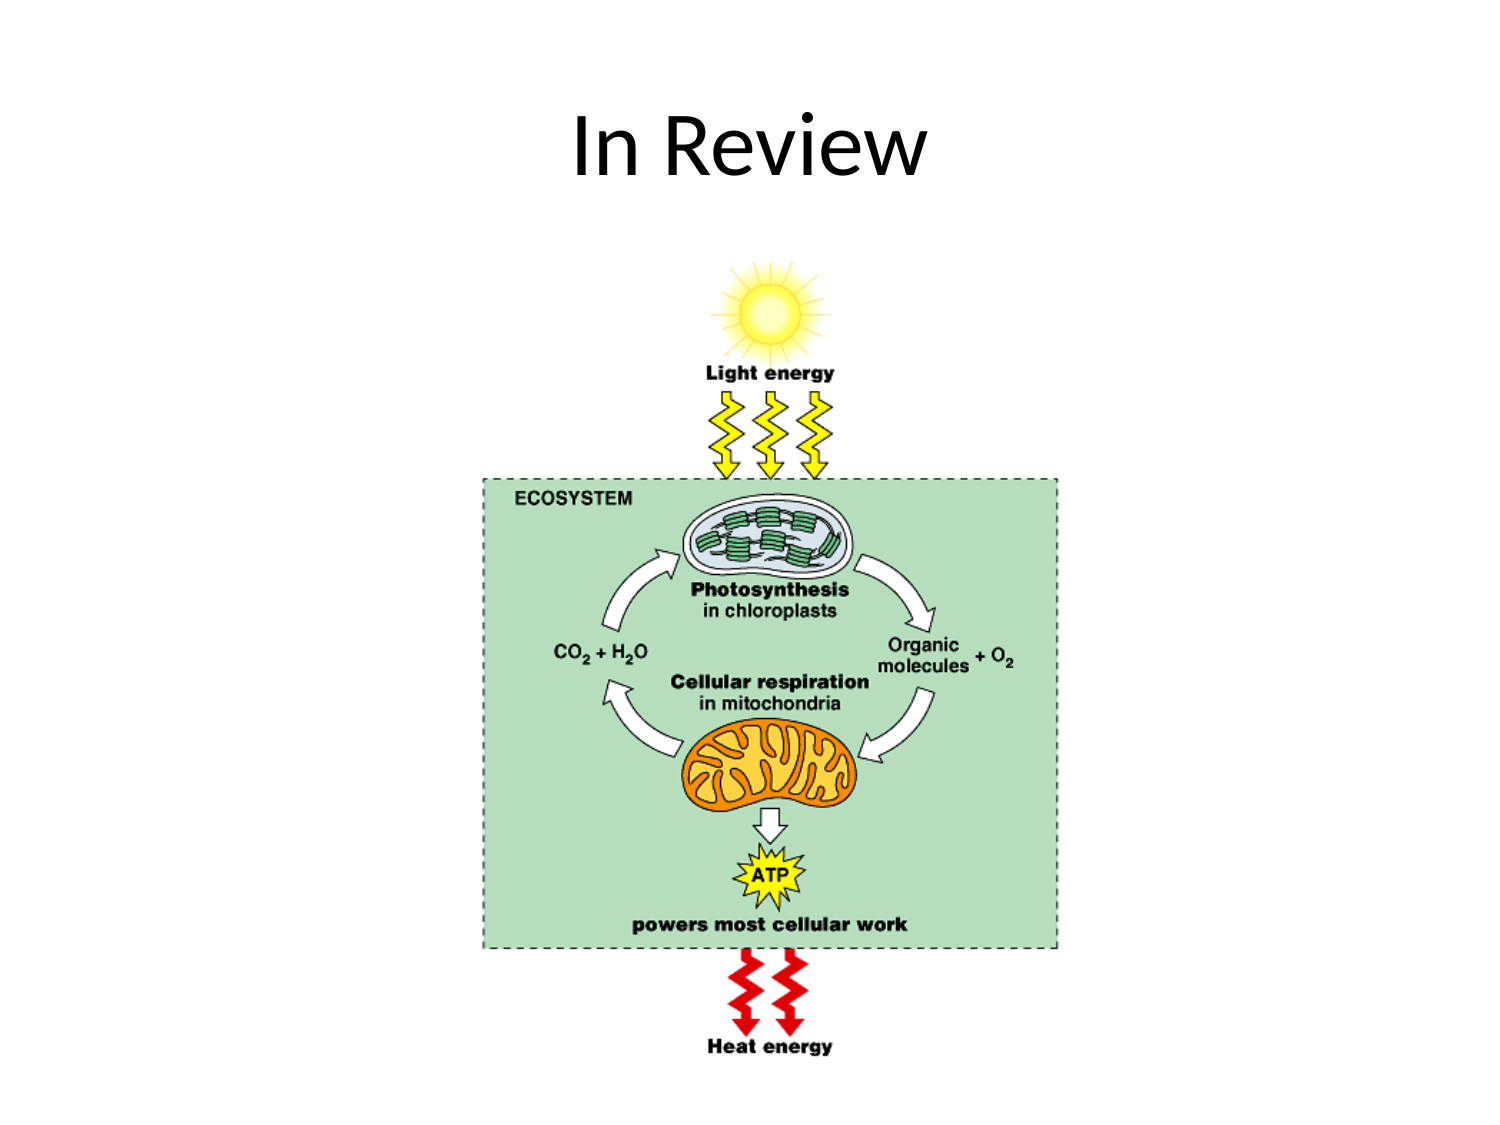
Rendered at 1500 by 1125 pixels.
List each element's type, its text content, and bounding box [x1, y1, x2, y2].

picture [474, 262, 1072, 1063]
title In Review [75, 45, 1425, 233]
